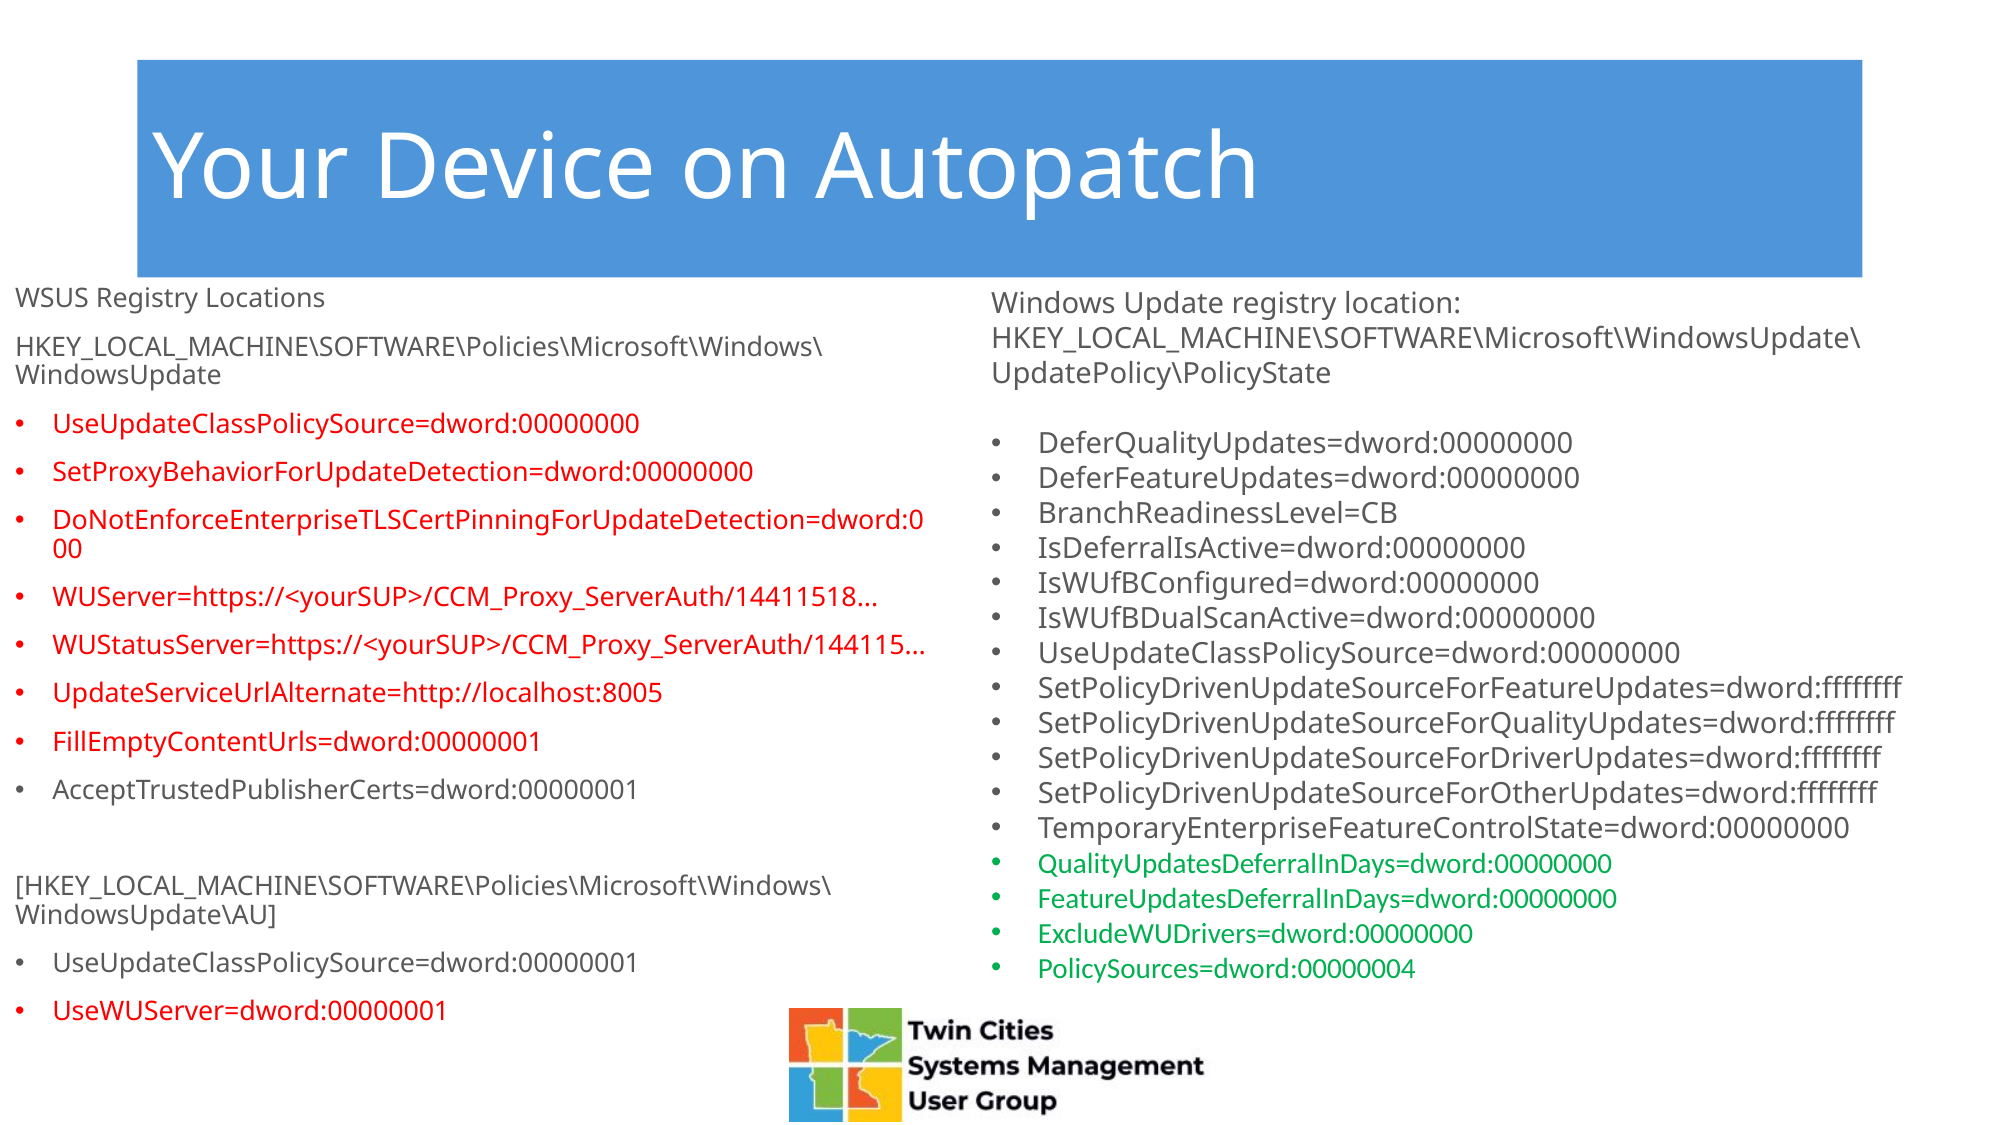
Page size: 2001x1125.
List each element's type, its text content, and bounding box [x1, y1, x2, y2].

text_box Windows Update registry location: HKEY_LOCAL_MACHINE\SOFTWARE\Microsoft\WindowsUpdate\UpdatePolicy\PolicyState DeferQualityUpdates=dword:00000000 DeferFeatureUpdates=dword:00000000 BranchReadinessLevel=CB IsDeferralIsActive=dword:00000000 IsWUfBConfigured=dword:00000000 IsWUfBDualScanActive=dword:00000000 UseUpdateClassPolicySource=dword:00000000 SetPolicyDrivenUpdateSourceForFeatureUpdates=dword:ffffffff SetPolicyDrivenUpdateSourceForQualityUpdates=dword:ffffffff SetPolicyDrivenUpdateSourceForDriverUpdates=dword:ffffffff SetPolicyDrivenUpdateSourceForOtherUpdates=dword:ffffffff TemporaryEnterpriseFeatureControlState=dword:00000000 QualityUpdatesDeferralInDays=dword:00000000 FeatureUpdatesDeferralInDays=dword:00000000 ExcludeWUDrivers=dword:00000000 PolicySources=dword:00000004 [976, 277, 1977, 1027]
picture [789, 1008, 1211, 1122]
list WSUS Registry Locations HKEY_LOCAL_MACHINE\SOFTWARE\Policies\Microsoft\Windows\WindowsUpdate UseUpdateClassPolicySource=dword:00000000 SetProxyBehaviorForUpdateDetection=dword:00000000 DoNotEnforceEnterpriseTLSCertPinningForUpdateDetection=dword:000 WUServer=https://<yourSUP>/CCM_Proxy_ServerAuth/14411518... WUStatusServer=https://<yourSUP>/CCM_Proxy_ServerAuth/144115… UpdateServiceUrlAlternate=http://localhost:8005 FillEmptyContentUrls=dword:00000001 AcceptTrustedPublisherCerts=dword:00000001 [HKEY_LOCAL_MACHINE\SOFTWARE\Policies\Microsoft\Windows\WindowsUpdate\AU] UseUpdateClassPolicySource=dword:00000001 UseWUServer=dword:00000001 [0, 277, 952, 1044]
title Your Device on Autopatch [137, 59, 1863, 278]
